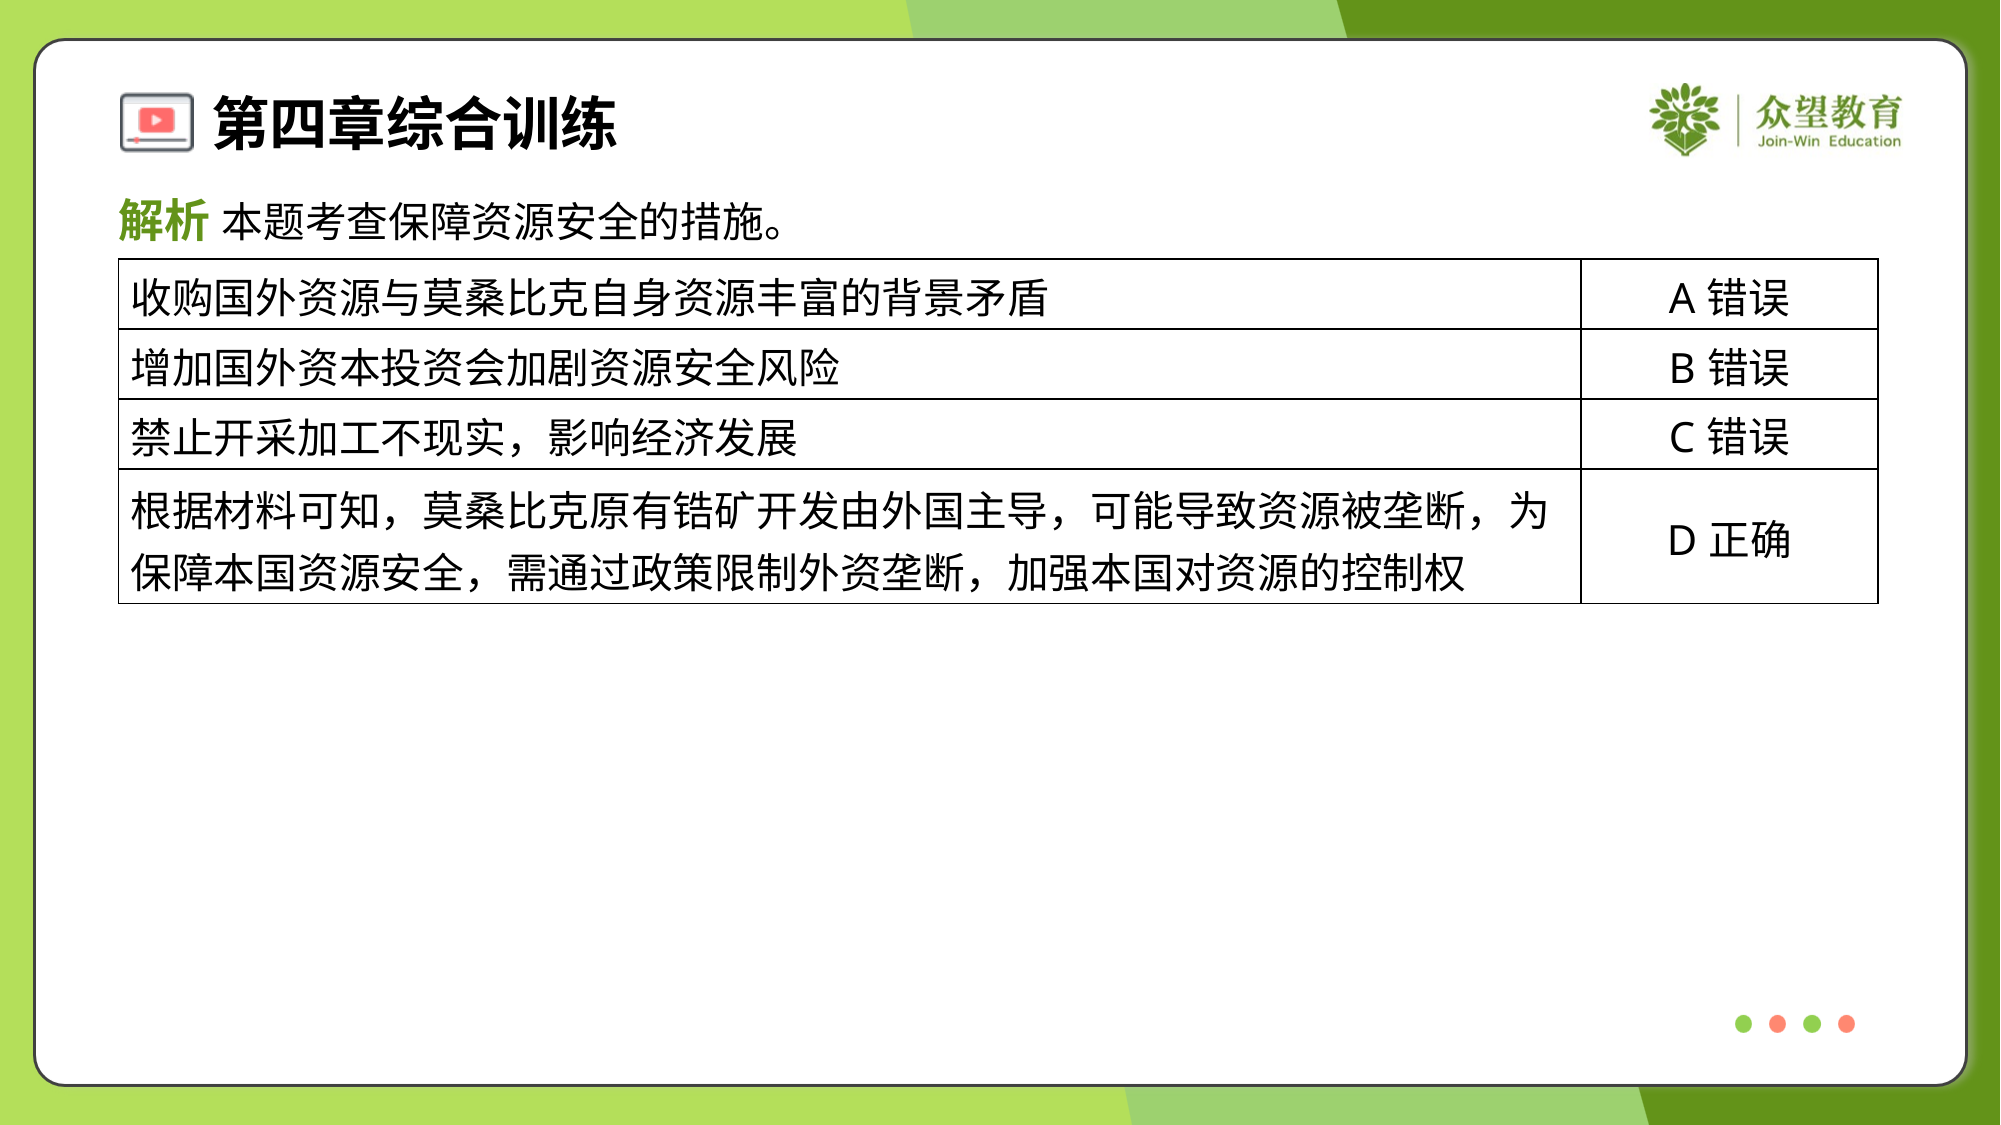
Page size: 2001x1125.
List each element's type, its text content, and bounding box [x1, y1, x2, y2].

picture [0, 0, 2000, 1125]
table_cell C错误 [1582, 400, 1877, 468]
table_cell 根据材料可知，莫桑比克原有锆矿开发由外国主导，可能导致资源被垄断，为 保障本国资源安全，需通过政策限制外资垄断，加强本国对资源的控制权 [119, 470, 1580, 603]
table_cell B错误 [1582, 330, 1877, 398]
table_cell 禁止开采加工不现实，影响经济发展 [119, 400, 1580, 468]
table_header 收购国外资源与莫桑比克自身资源丰富的背景矛盾 [119, 260, 1580, 328]
table_header A错误 [1582, 260, 1877, 328]
table_cell 增加国外资本投资会加剧资源安全风险 [119, 330, 1580, 398]
text_box 解析 本题考查保障资源安全的措施。 [118, 164, 1883, 237]
table_cell D正确 [1582, 470, 1877, 603]
